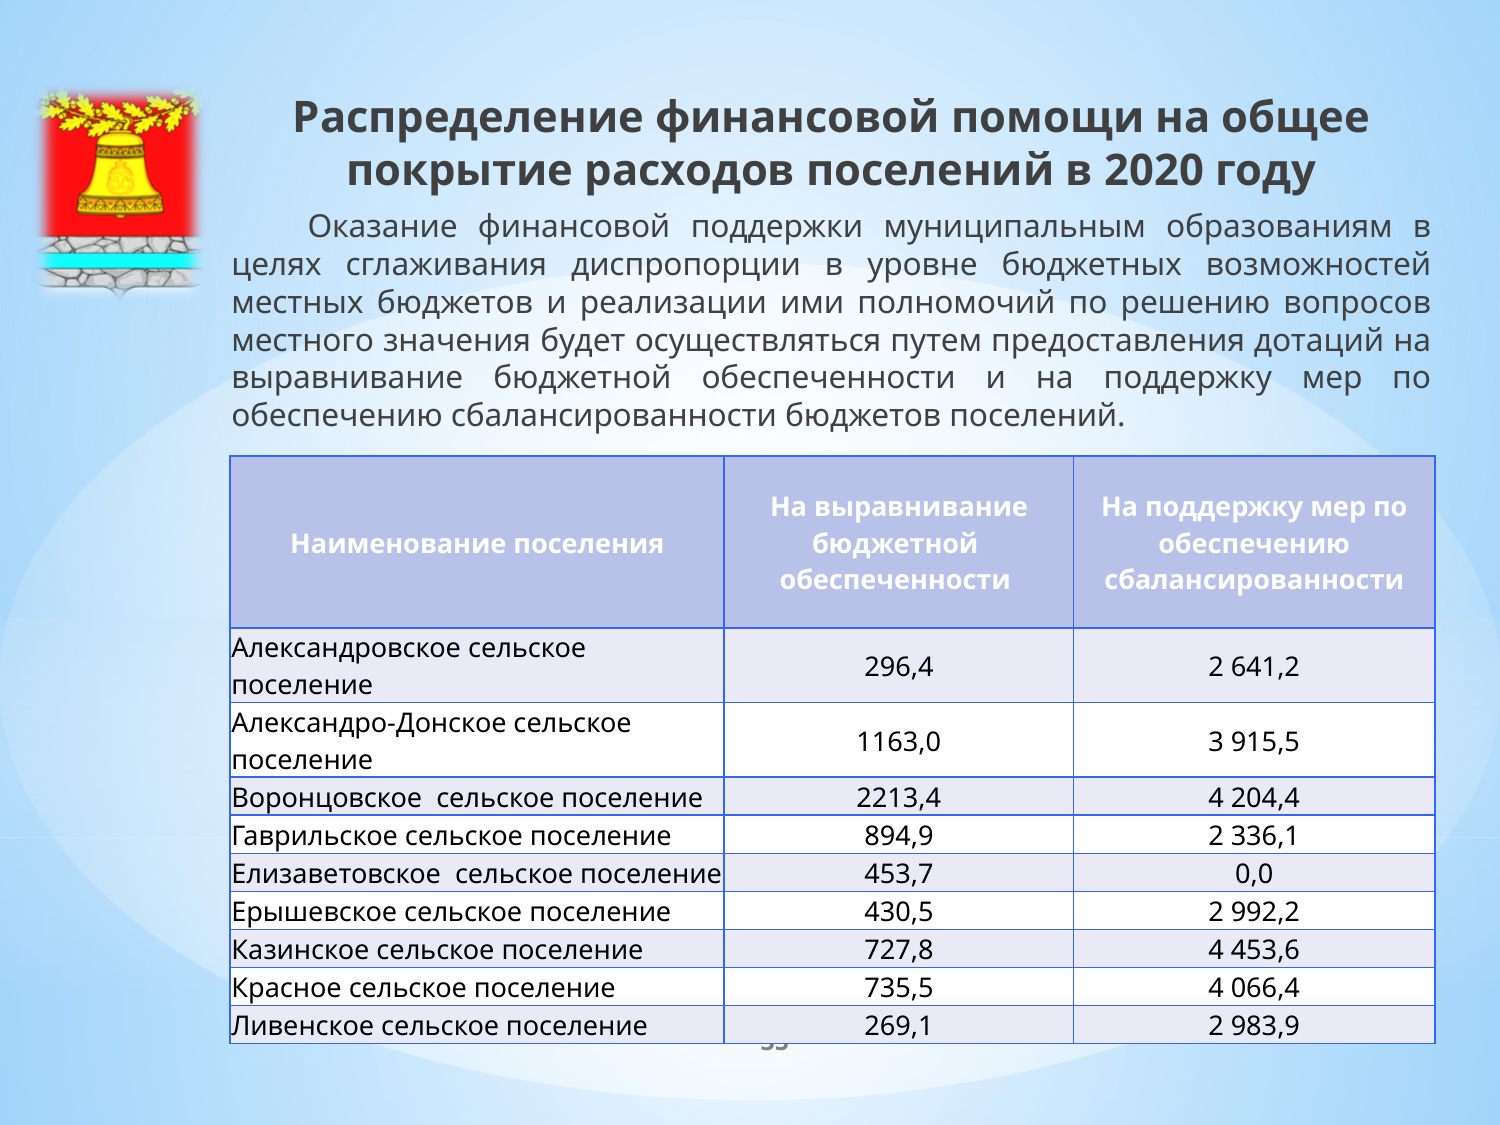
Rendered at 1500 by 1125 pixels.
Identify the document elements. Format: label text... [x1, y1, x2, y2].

table_header На поддержку мер по обеспечению сбалансированности [1074, 457, 1434, 627]
table_cell 3 915,5 [1074, 703, 1434, 776]
table_cell 735,5 [725, 968, 1073, 1005]
table_cell 430,5 [725, 892, 1073, 929]
table_cell 453,7 [725, 854, 1073, 891]
table_cell Воронцовское сельское поселение [231, 778, 723, 814]
table_cell Гаврильское сельское поселение [231, 816, 723, 853]
table_cell 4 066,4 [1074, 968, 1434, 1005]
table_cell Александро-Донское сельское поселение [231, 703, 723, 776]
table_cell Ерышевское сельское поселение [231, 892, 723, 929]
table_cell 2 641,2 [1074, 629, 1434, 702]
table_cell Александровское сельское поселение [231, 629, 723, 702]
table_header На выравнивание бюджетной обеспеченности [725, 457, 1073, 627]
table_cell 4 204,4 [1074, 778, 1434, 814]
picture [29, 81, 210, 307]
list Распределение финансовой помощи на общее покрытие расходов поселений в 2020 году Оказание финансовой поддержки муниципальным образованиям в целях сглаживания диспропорции в уровне бюджетных возможностей местных бюджетов и реализации ими полномочий по решению вопросов местного значения будет осуществляться путем предоставления дотаций на выравнивание бюджетной обеспеченности и на поддержку мер по обеспечению сбалансированности бюджетов поселений. [209, 82, 1447, 445]
table_cell Казинское сельское поселение [231, 930, 723, 967]
table_cell 4 453,6 [1074, 930, 1434, 967]
table_cell 2 336,1 [1074, 816, 1434, 853]
table_cell 0,0 [1074, 854, 1434, 891]
table_cell 2 983,9 [1074, 1006, 1434, 1043]
table_header Наименование поселения [231, 457, 723, 627]
table_cell 2 992,2 [1074, 892, 1434, 929]
table_cell Красное сельское поселение [231, 968, 723, 1005]
table_cell 296,4 [725, 629, 1073, 702]
table_cell 1163,0 [725, 703, 1073, 776]
table_cell 727,8 [725, 930, 1073, 967]
table_cell 2213,4 [725, 778, 1073, 814]
table_cell Ливенское сельское поселение [231, 1006, 723, 1043]
table_cell 269,1 [725, 1006, 1073, 1043]
table_cell Елизаветовское сельское поселение [231, 854, 723, 891]
table_cell 894,9 [725, 816, 1073, 853]
slide_number 35 [624, 1044, 925, 1073]
